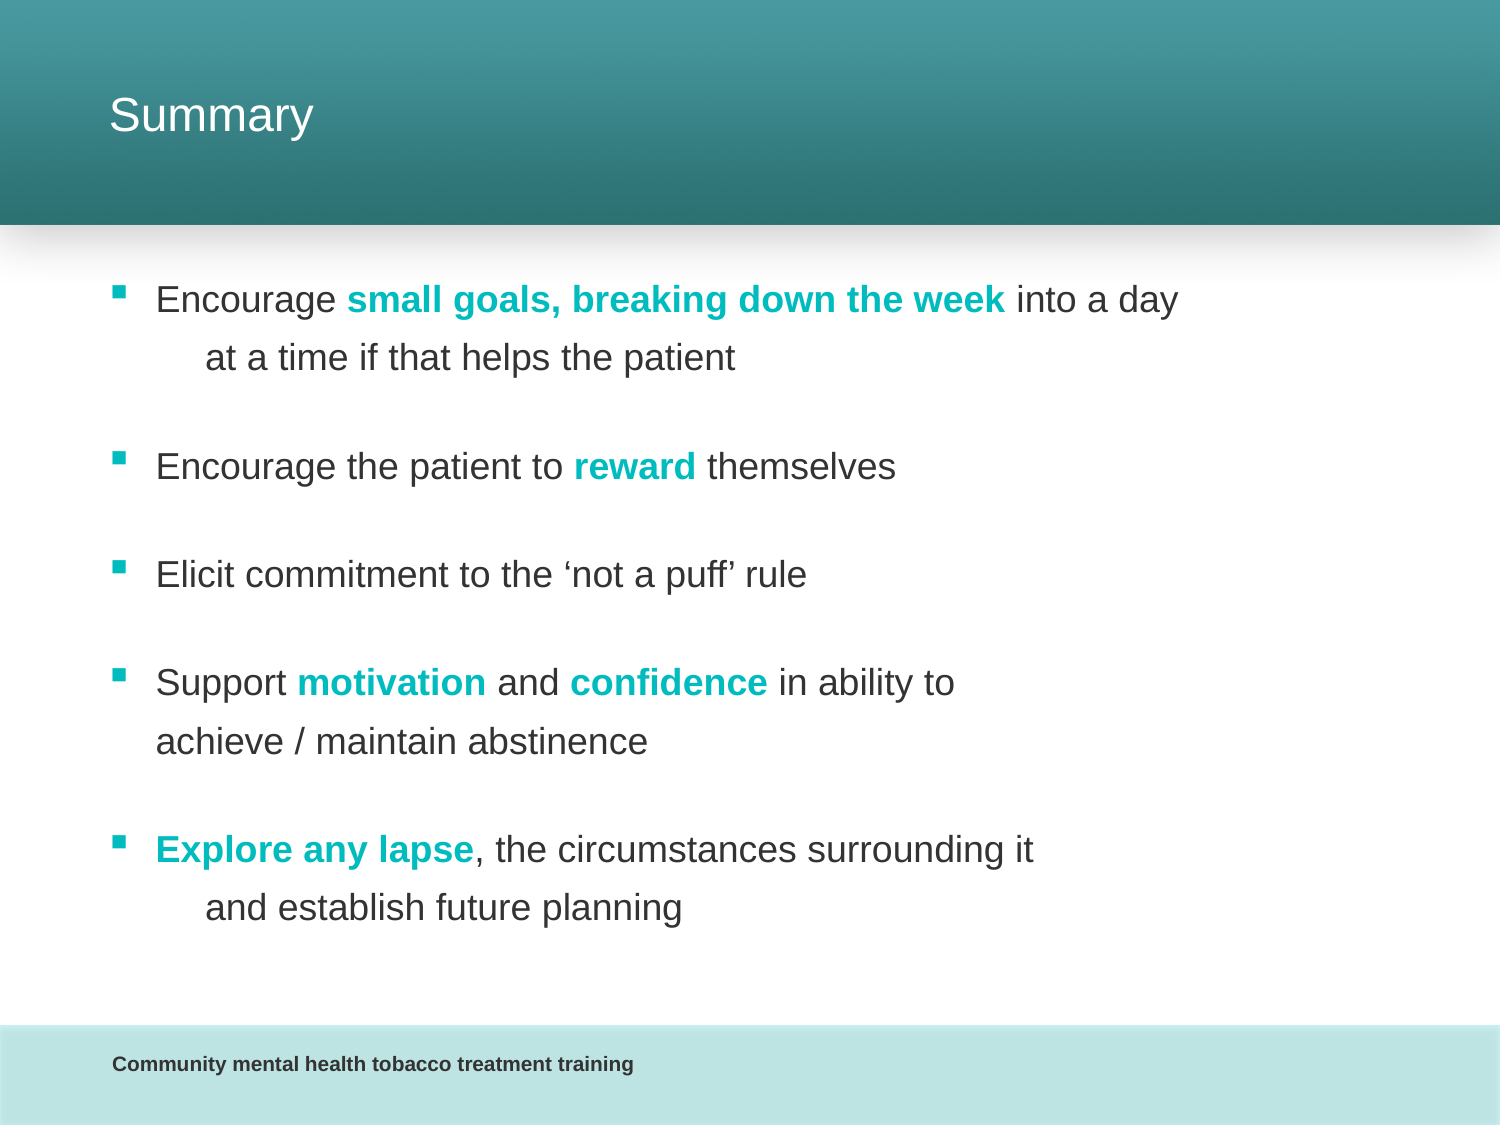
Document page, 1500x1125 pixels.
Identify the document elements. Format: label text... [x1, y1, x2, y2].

picture [0, 0, 1500, 225]
list Encourage small goals, breaking down the week into a day at a time if that helps the patient Encourage the patient to reward themselves Elicit commitment to the ‘not a puff’ rule Support motivation and confidence in ability to achieve / maintain abstinence Explore any lapse, the circumstances surrounding it and establish future planning [93, 253, 1272, 942]
title Summary [93, 24, 1401, 201]
footer Community mental health tobacco treatment training [97, 1042, 1388, 1103]
